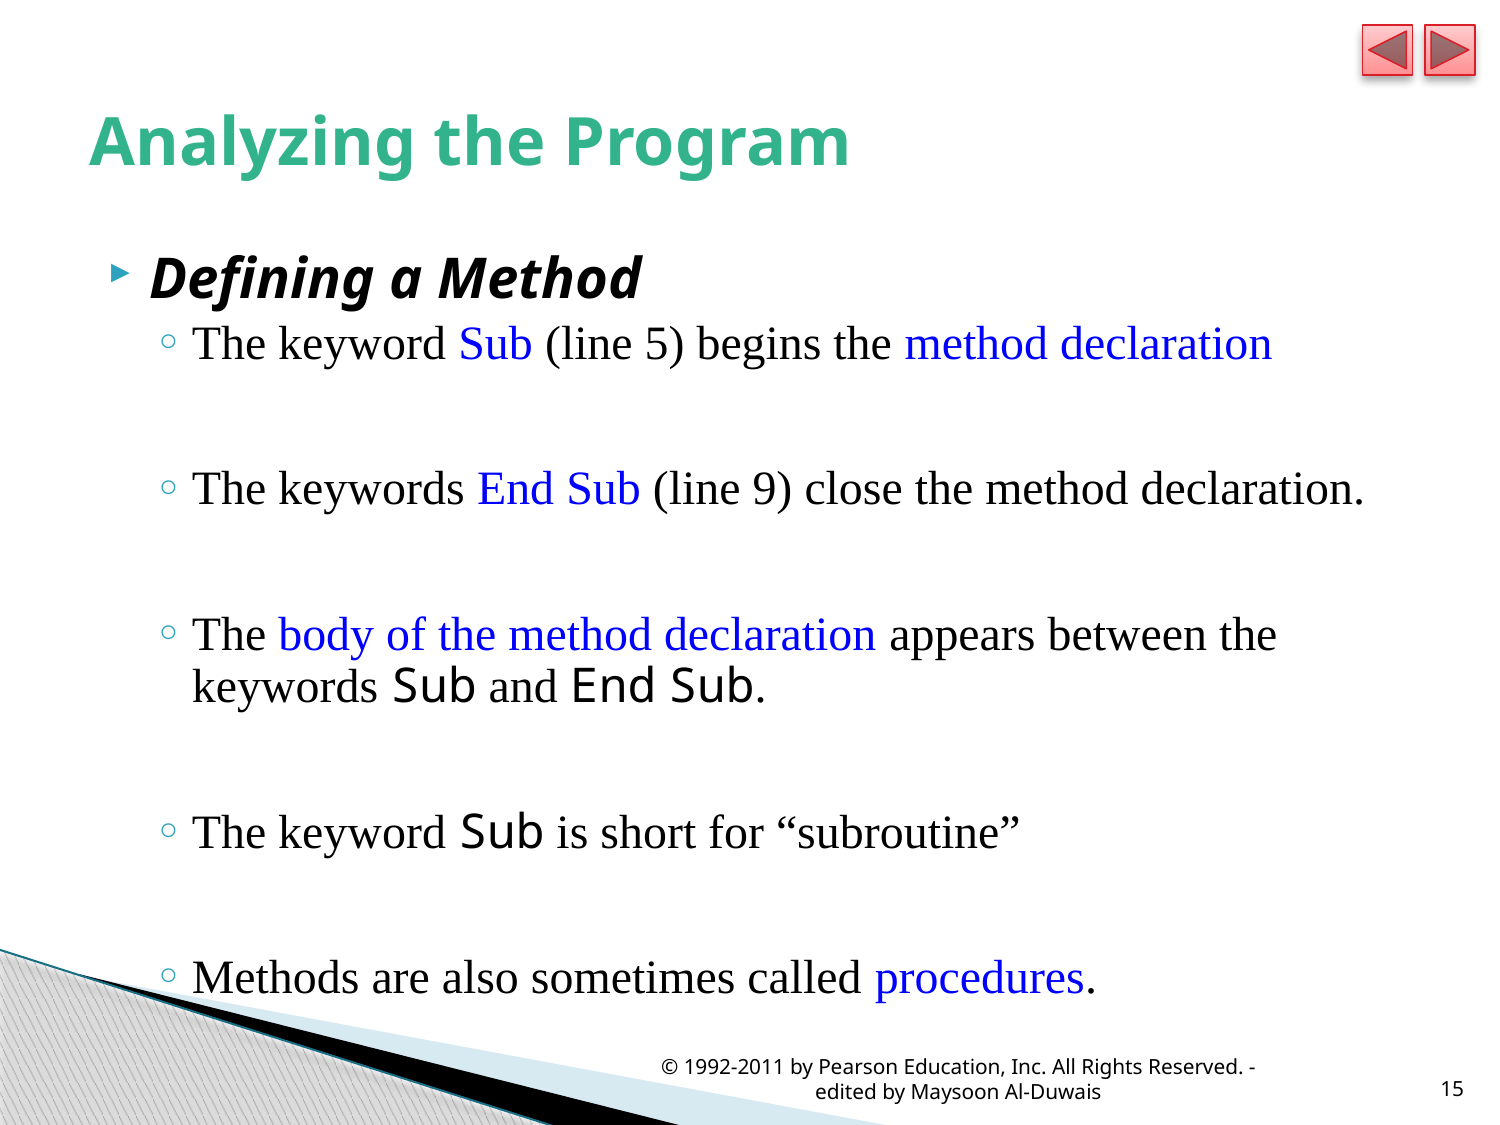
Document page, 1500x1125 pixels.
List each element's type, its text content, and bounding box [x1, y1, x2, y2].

title Analyzing the Program [75, 45, 1425, 233]
slide_number 15 [1418, 1051, 1479, 1112]
footer © 1992-2011 by Pearson Education, Inc. All Rights Reserved. - edited by Maysoon Al-Duwais [612, 1051, 1305, 1112]
list Defining a Method The keyword Sub (line 5) begins the method declaration The keywords End Sub (line 9) close the method declaration. The body of the method declaration appears between the keywords Sub and End Sub. The keyword Sub is short for “subroutine” Methods are also sometimes called procedures. [74, 242, 1426, 1026]
